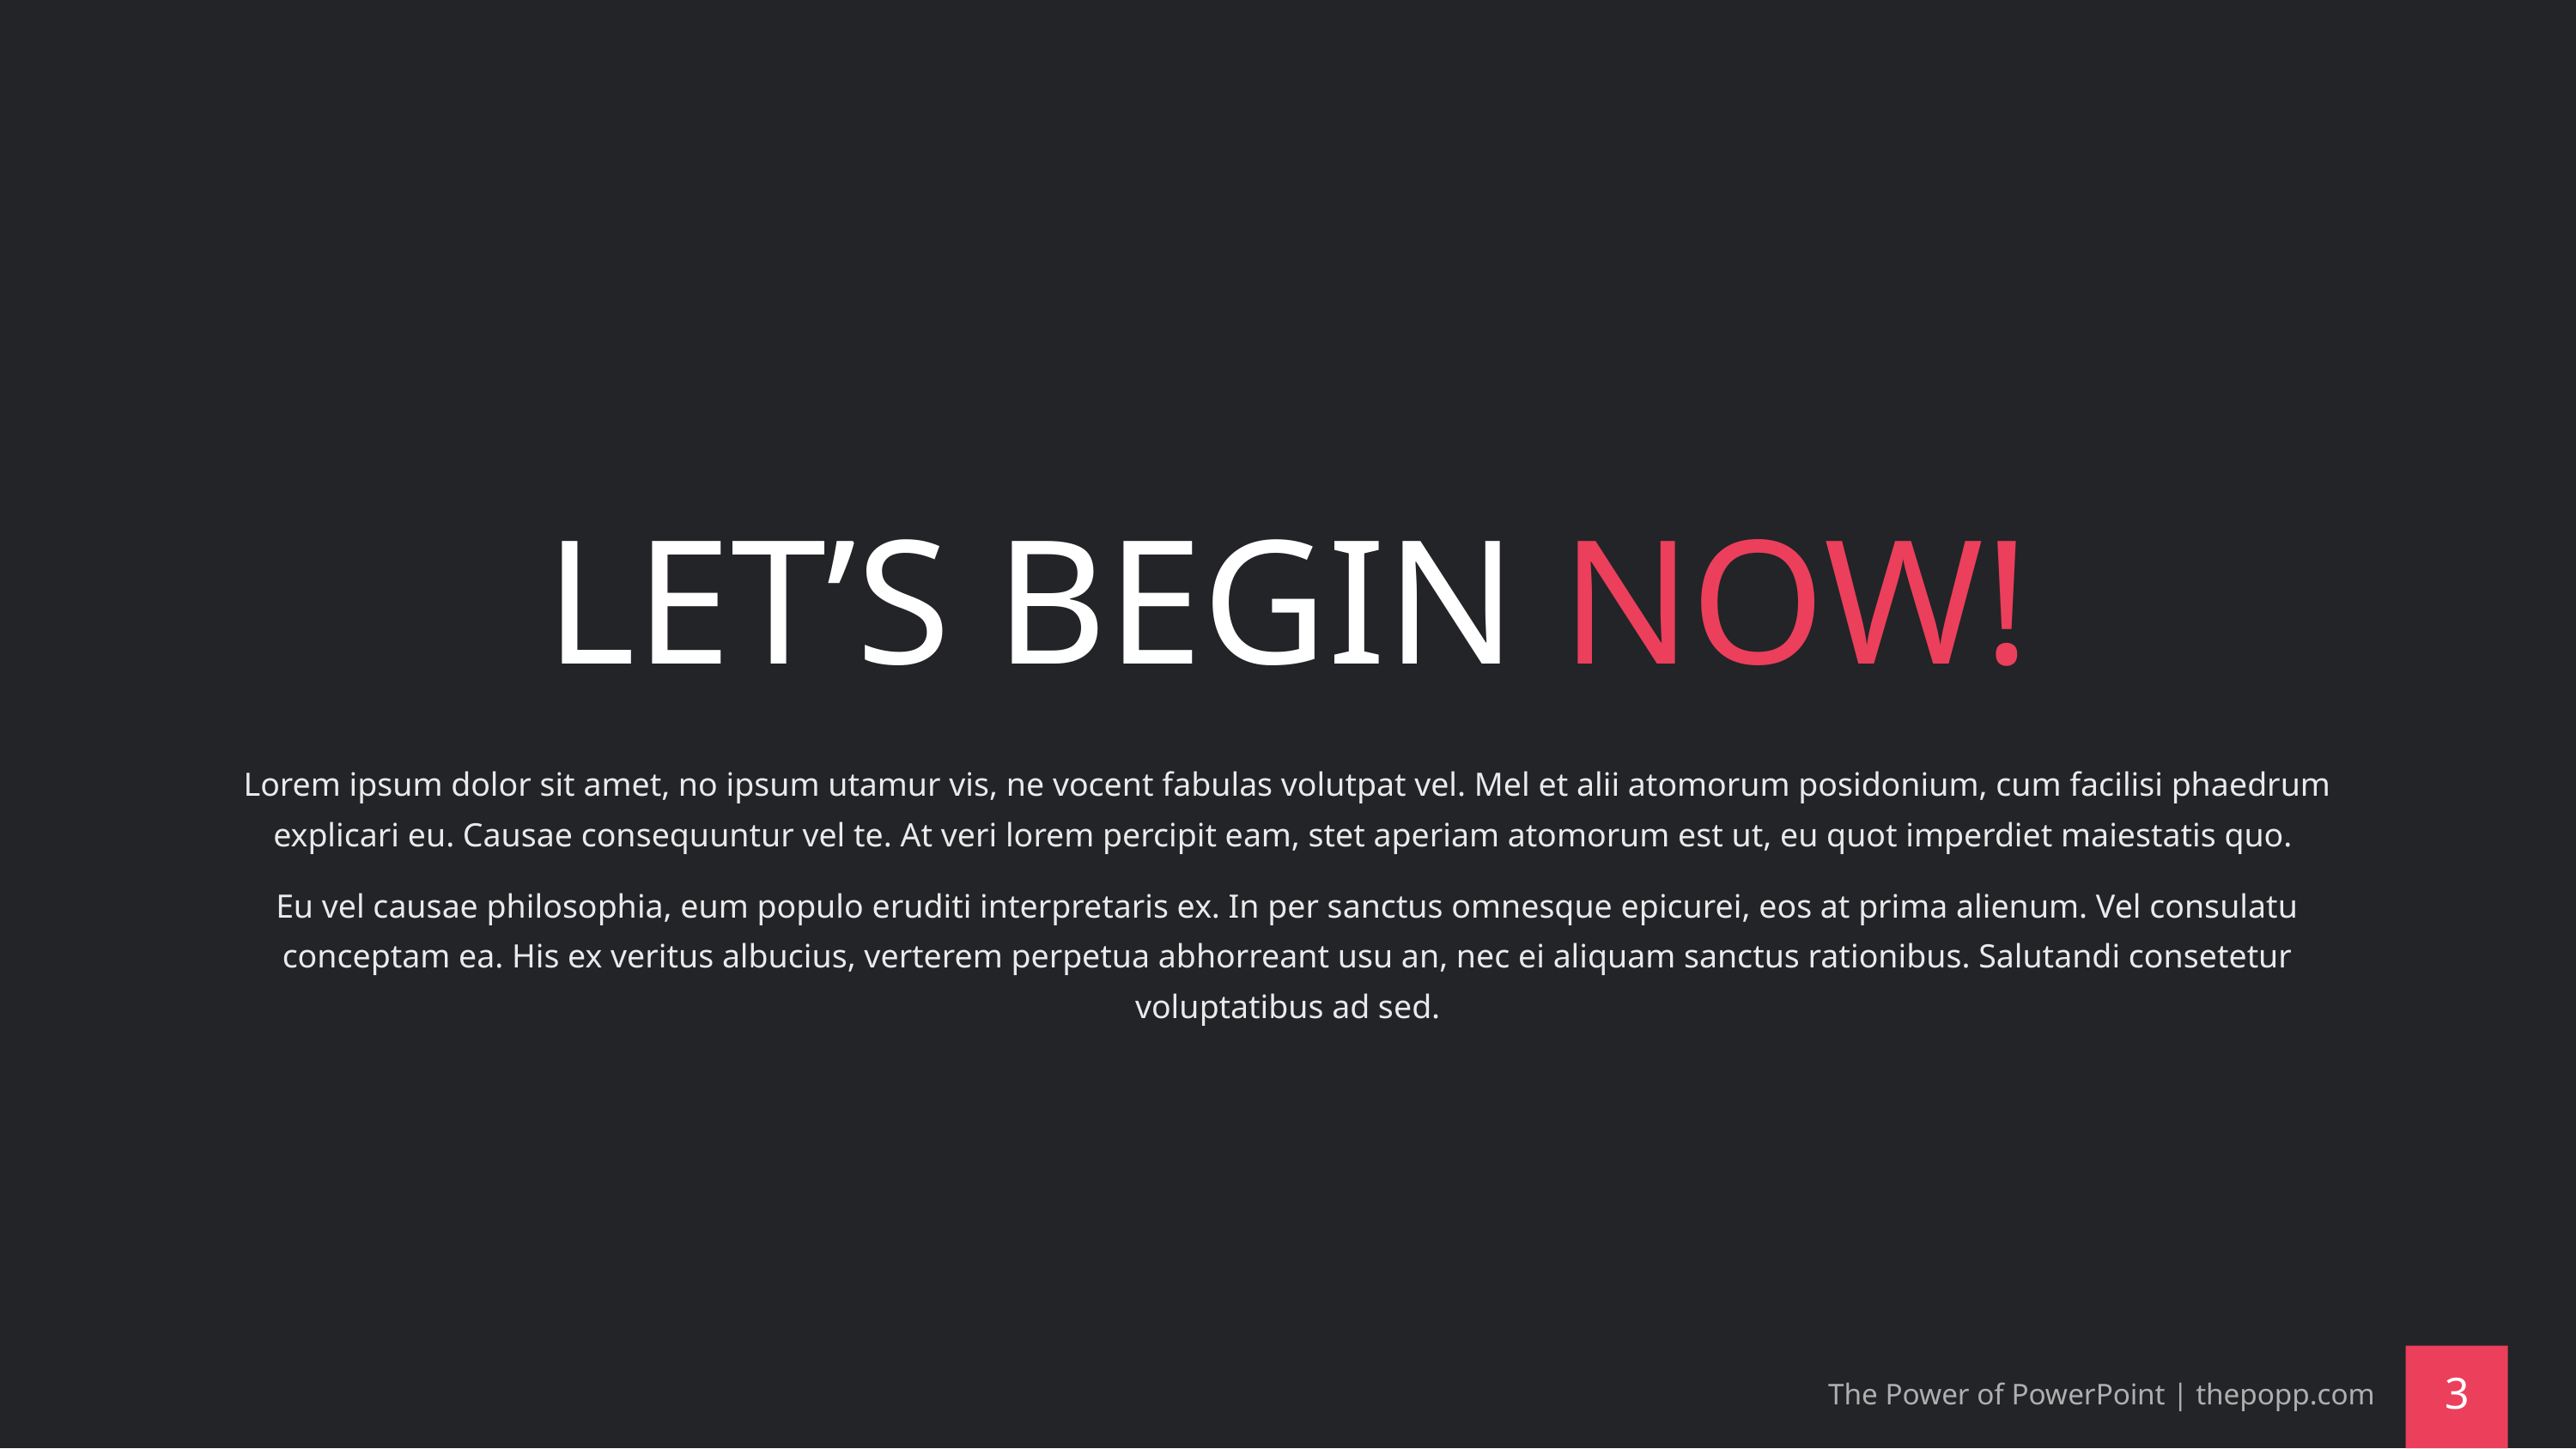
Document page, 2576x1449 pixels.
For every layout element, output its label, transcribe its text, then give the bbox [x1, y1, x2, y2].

list Lorem ipsum dolor sit amet, no ipsum utamur vis, ne vocent fabulas volutpat vel. Mel et alii atomorum posidonium, cum facilisi phaedrum explicari eu. Causae consequuntur vel te. At veri lorem percipit eam, stet aperiam atomorum est ut, eu quot imperdiet maiestatis quo. Eu vel causae philosophia, eum populo eruditi interpretaris ex. In per sanctus omnesque epicurei, eos at prima alienum. Vel consulatu conceptam ea. His ex veritus albucius, verterem perpetua abhorreant usu an, nec ei aliquam sanctus rationibus. Salutandi consetetur voluptatibus ad sed. [200, 746, 2376, 1226]
title LET’S BEGIN NOW! [200, 372, 2376, 704]
footer The Power of PowerPoint | thepopp.com [1519, 1356, 2389, 1434]
slide_number 3 [2404, 1356, 2509, 1434]
